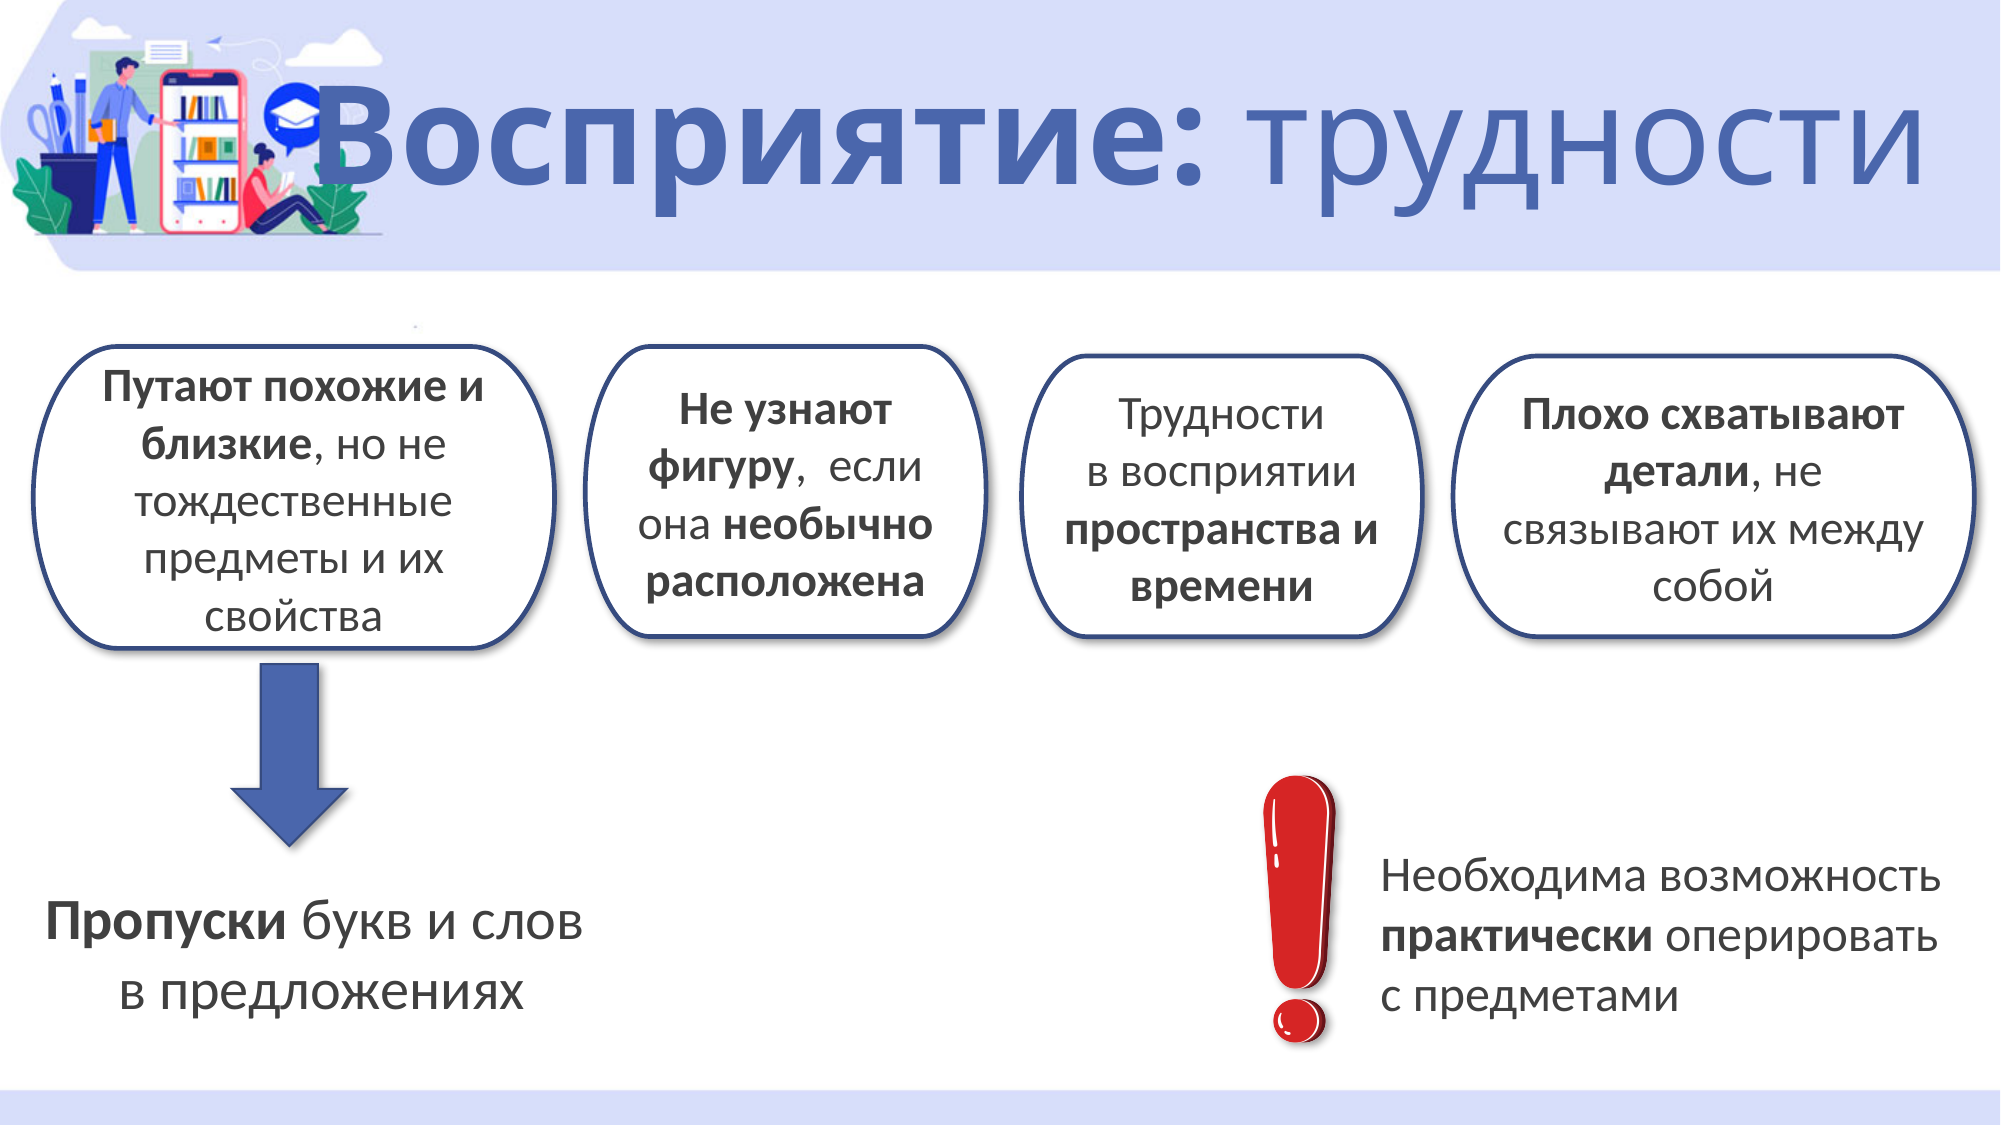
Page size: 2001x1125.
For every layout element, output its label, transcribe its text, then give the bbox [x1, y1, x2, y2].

text_box Не узнают фигуру, ​ если она необычно расположена [584, 345, 988, 638]
title Восприятие: трудности [275, 31, 1965, 249]
text_box Пропуски букв и слов в предложениях [0, 873, 658, 1029]
text_box Плохо схватывают детали, не связывают их между собой [1452, 354, 1976, 638]
text_box Трудности в восприятии пространства и времени [1020, 354, 1424, 638]
text_box [229, 663, 349, 848]
text_box Путают похожие и близкие, но не тождественные предметы и их свойства [32, 345, 556, 650]
text_box Необходима возможность практически оперировать с предметами [1494, 834, 1981, 1029]
picture [0, 0, 2001, 1125]
